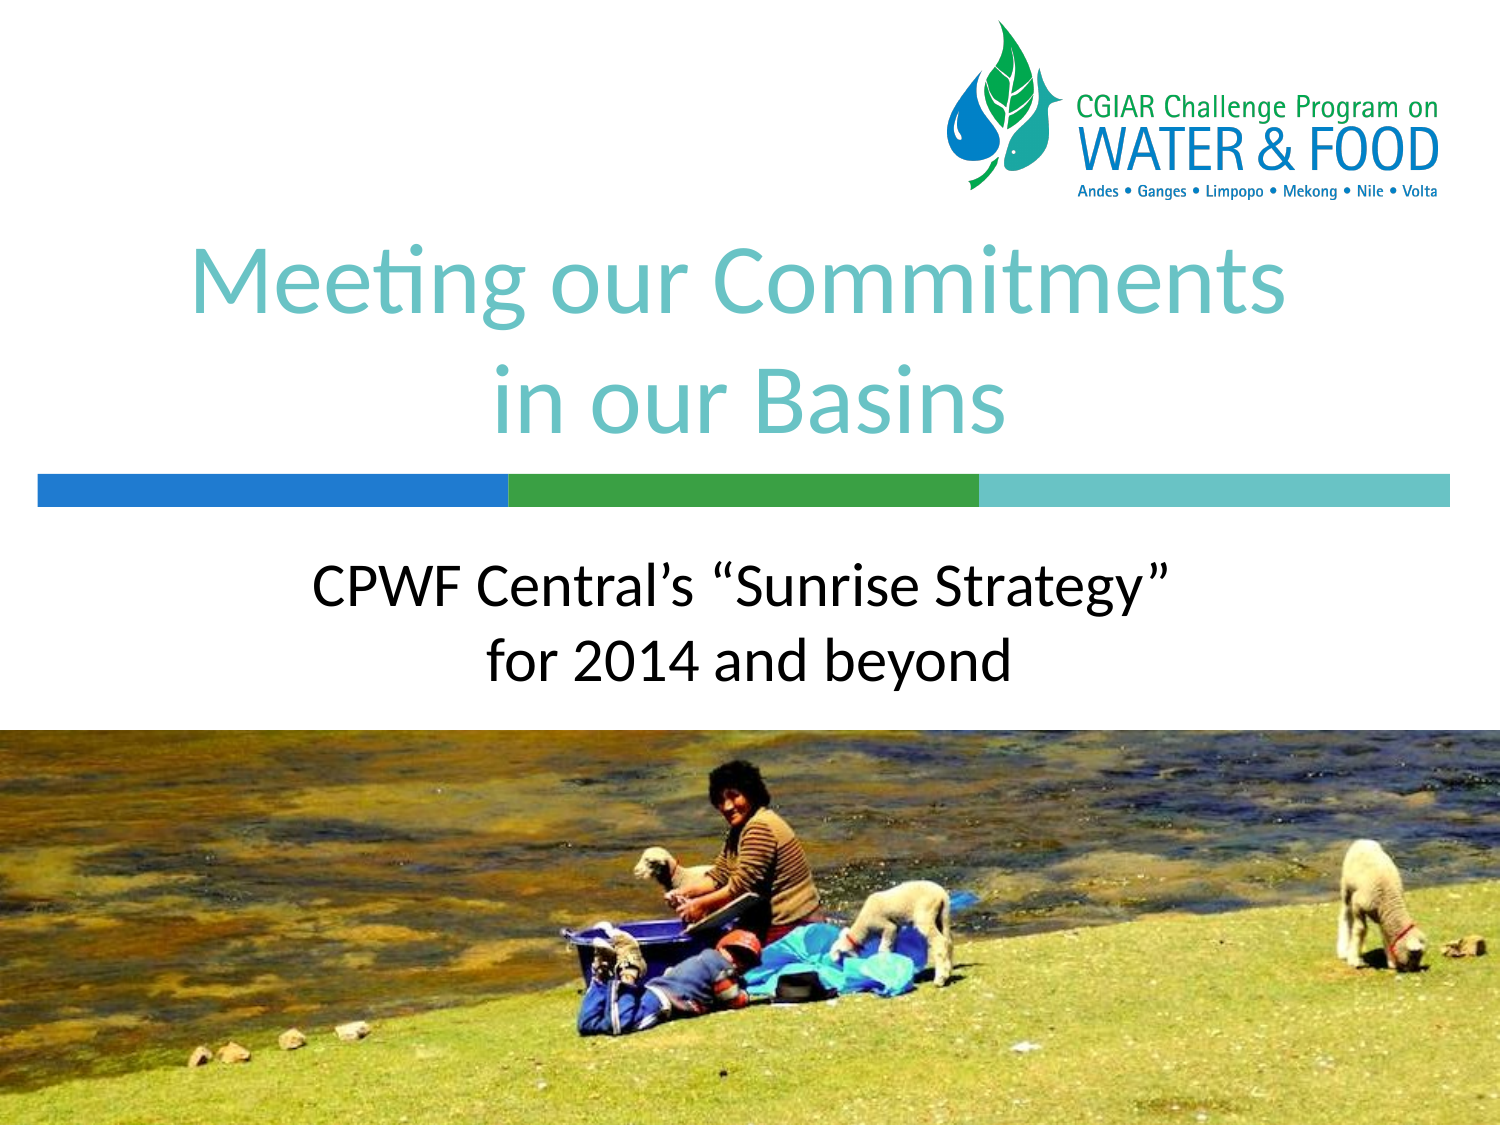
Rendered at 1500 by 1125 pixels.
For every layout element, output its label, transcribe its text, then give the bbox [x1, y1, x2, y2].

picture [1388, 131, 1399, 166]
picture [947, 20, 1438, 200]
picture [0, 729, 1500, 1125]
title Meeting our Commitments in our Basins [112, 112, 1388, 462]
subtitle CPWF Central’s “Sunrise Strategy” for 2014 and beyond [224, 536, 1276, 728]
picture [1414, 131, 1434, 166]
